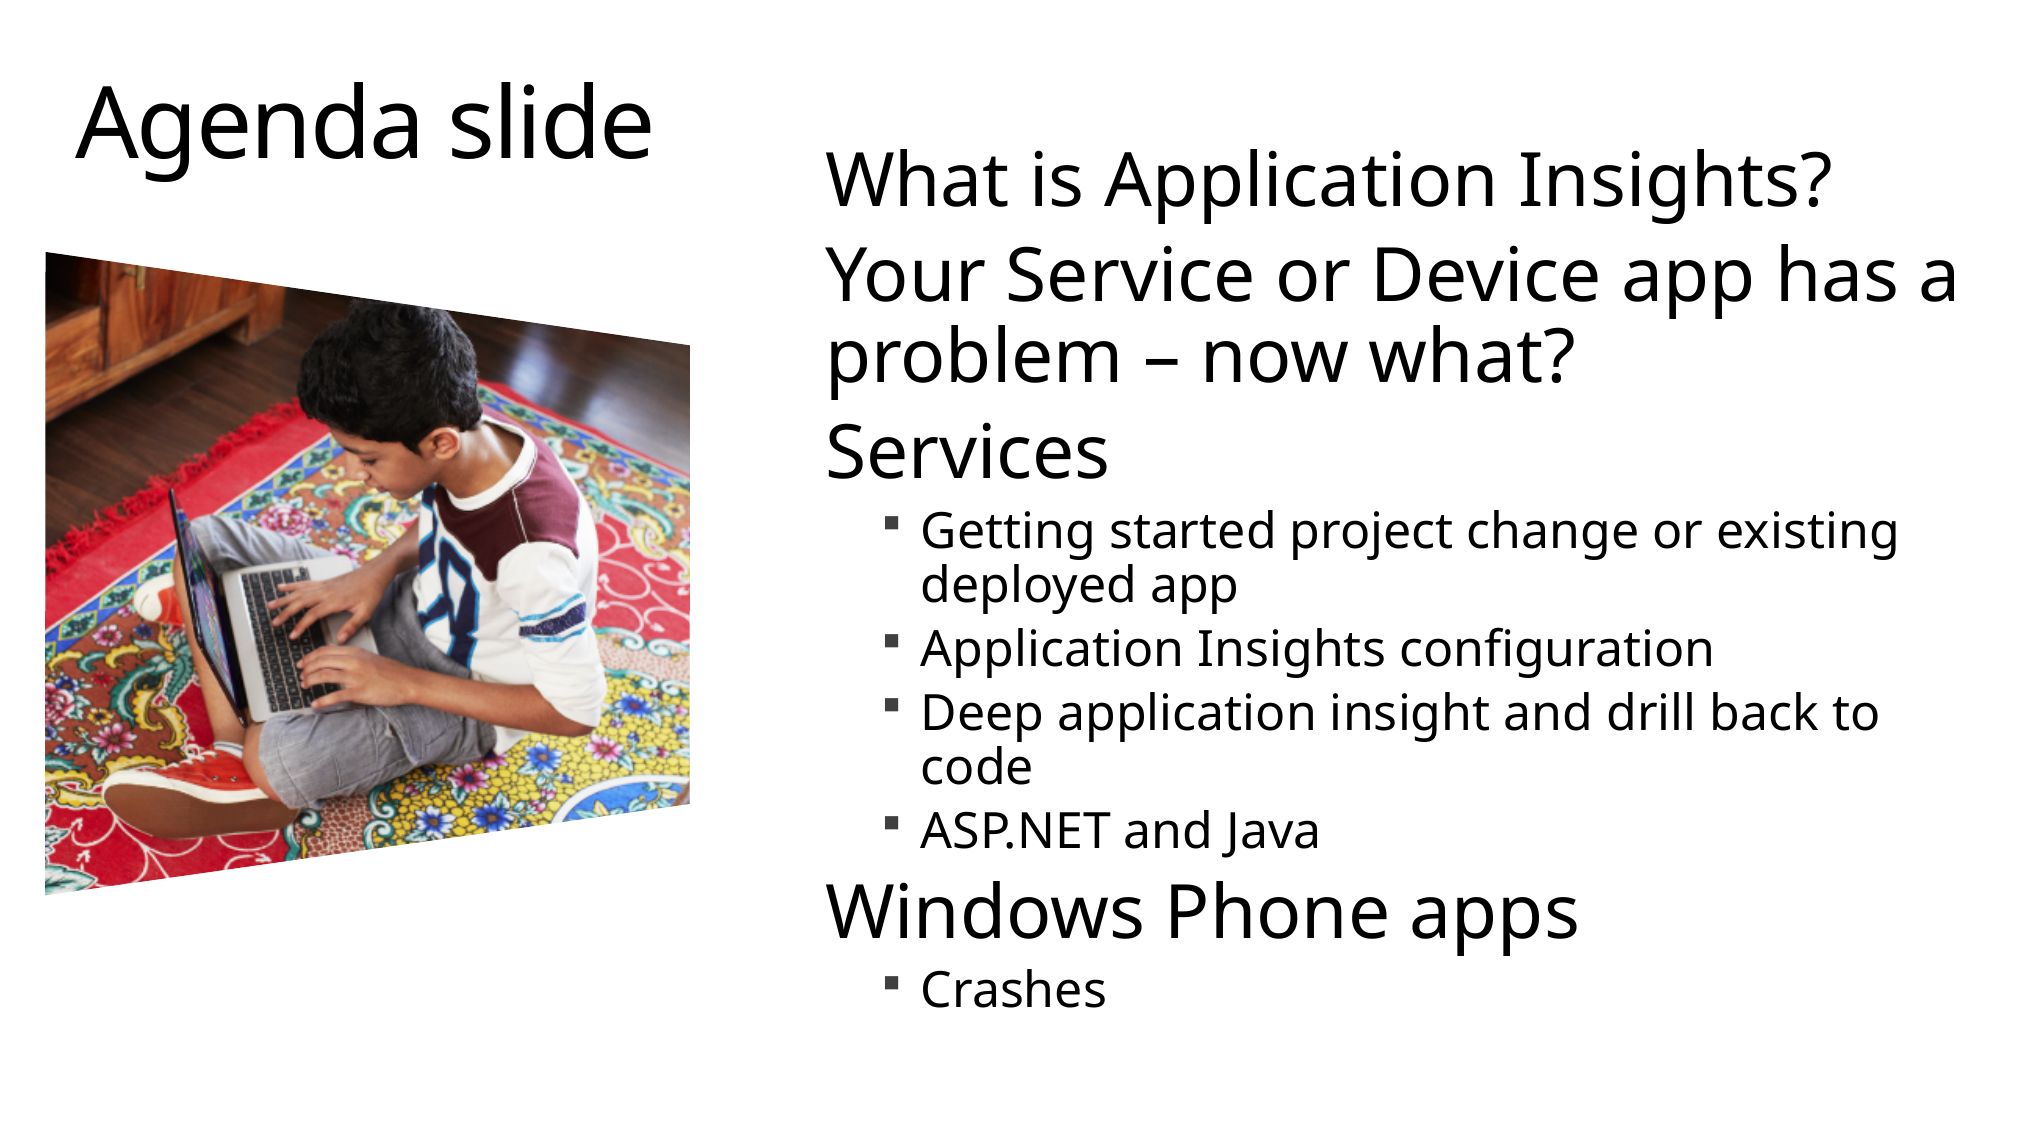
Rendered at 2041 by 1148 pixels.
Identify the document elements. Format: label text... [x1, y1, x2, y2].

title Agenda slide [45, 48, 1996, 199]
list What is Application Insights? Your Service or Device app has a problem – now what? Services Getting started project change or existing deployed app Application Insights configuration Deep application insight and drill back to code ASP.NET and Java Windows Phone apps Crashes [795, 199, 1996, 962]
picture [44, 251, 691, 896]
